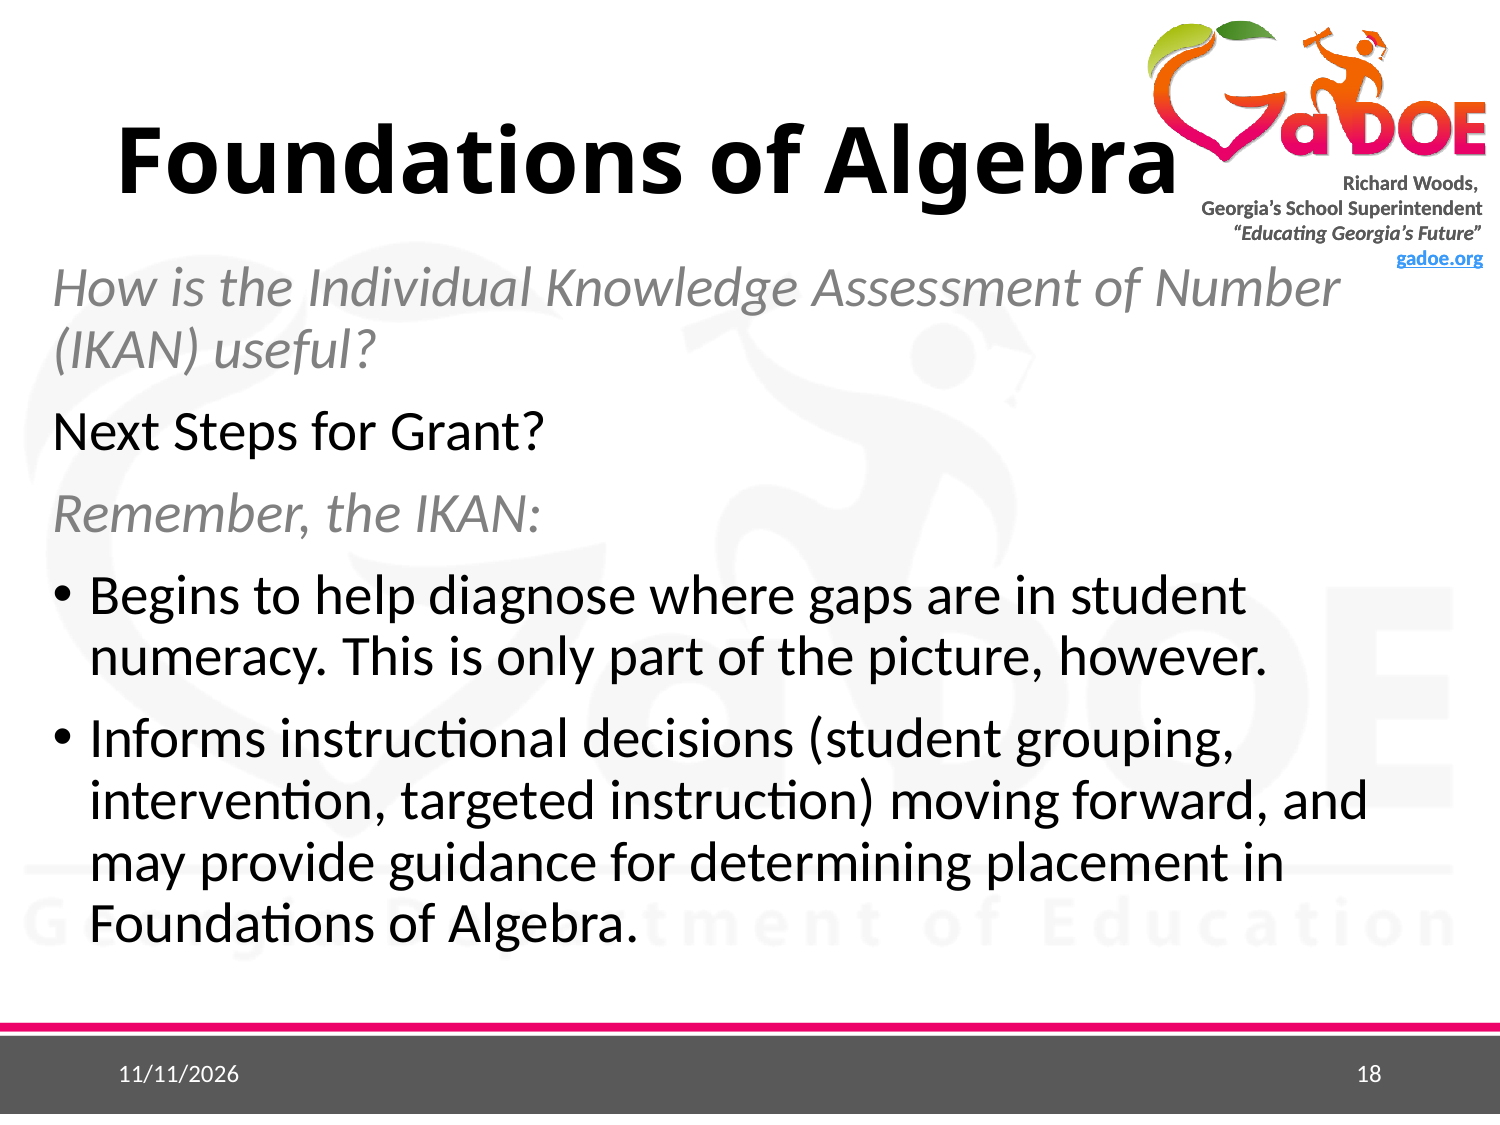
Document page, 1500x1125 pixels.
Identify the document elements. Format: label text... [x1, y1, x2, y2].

title Foundations of Algebra [99, 54, 1263, 249]
list How is the Individual Knowledge Assessment of Number (IKAN) useful? Next Steps for Grant? Remember, the IKAN: Begins to help diagnose where gaps are in student numeracy. This is only part of the picture, however. Informs instructional decisions (student grouping, intervention, targeted instruction) moving forward, and may provide guidance for determining placement in Foundations of Algebra. [37, 249, 1475, 964]
picture [1263, 235, 1473, 249]
slide_number 18 [1059, 1042, 1397, 1103]
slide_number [103, 1042, 441, 1103]
picture [19, 235, 1473, 980]
picture [1135, 8, 1499, 164]
